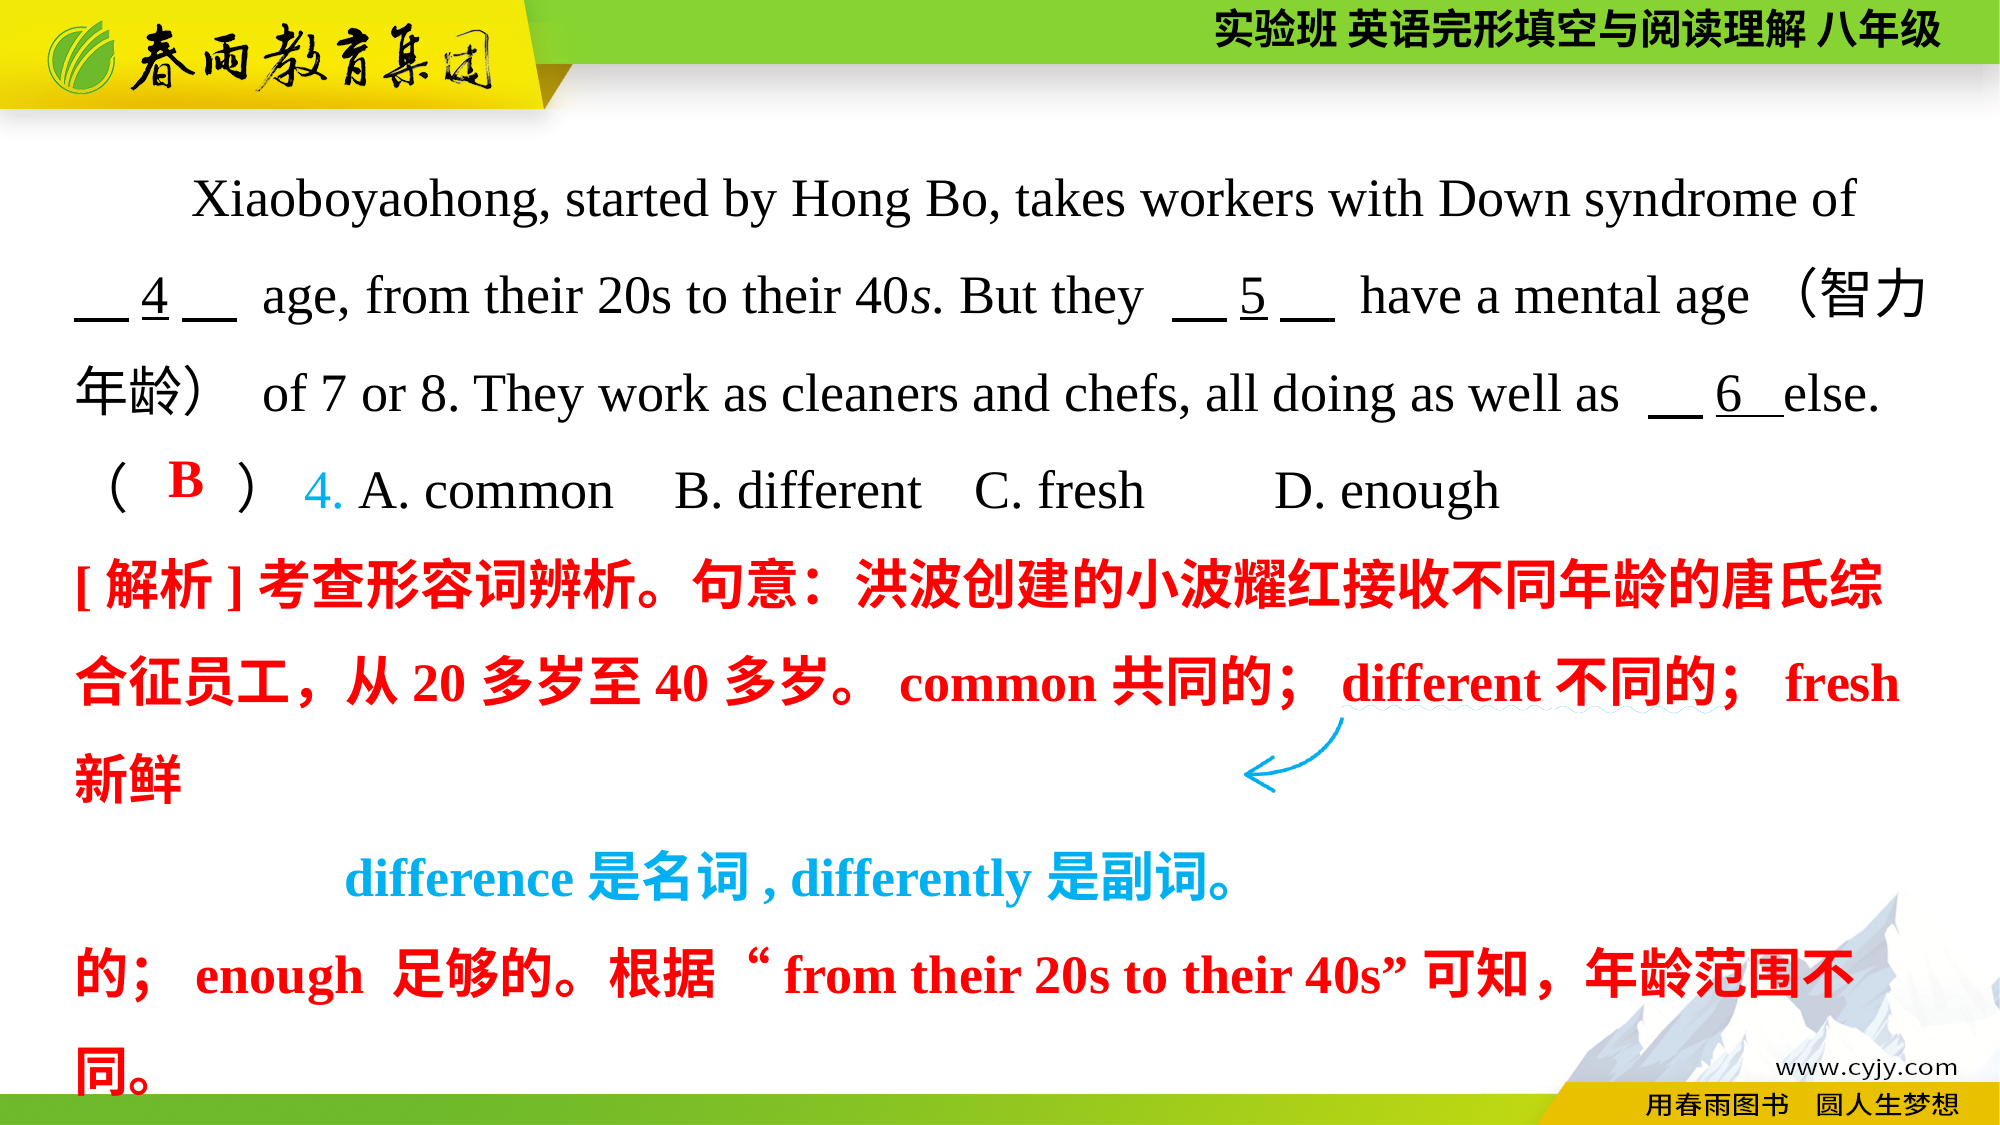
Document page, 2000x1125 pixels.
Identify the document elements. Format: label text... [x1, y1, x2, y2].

text_box （ ）4. A. common B. different C. fresh D. enough [59, 413, 1944, 510]
list Xiaoboyaohong, started by Hong Bo, takes workers with Down syndrome of 4 age, from their 20s to their 40s. But they 5 have a mental age（智力年龄） of 7 or 8. They work as cleaners and chefs, all doing as well as 6 .else. [59, 122, 1944, 413]
picture [1235, 715, 1352, 796]
text_box B [153, 436, 220, 510]
text_box [解析]考查形容词辨析。句意：洪波创建的小波耀红接收不同年龄的唐氏综合征员工，从20多岁至40多岁。common共同的；different不同的；fresh新鲜 difference是名词, differently是副词。 的；enough 足够的。根据“from their 20s to their 40s”可知，年龄范围不同。 故选B。 [59, 510, 1944, 1125]
picture [0, 0, 2000, 1125]
